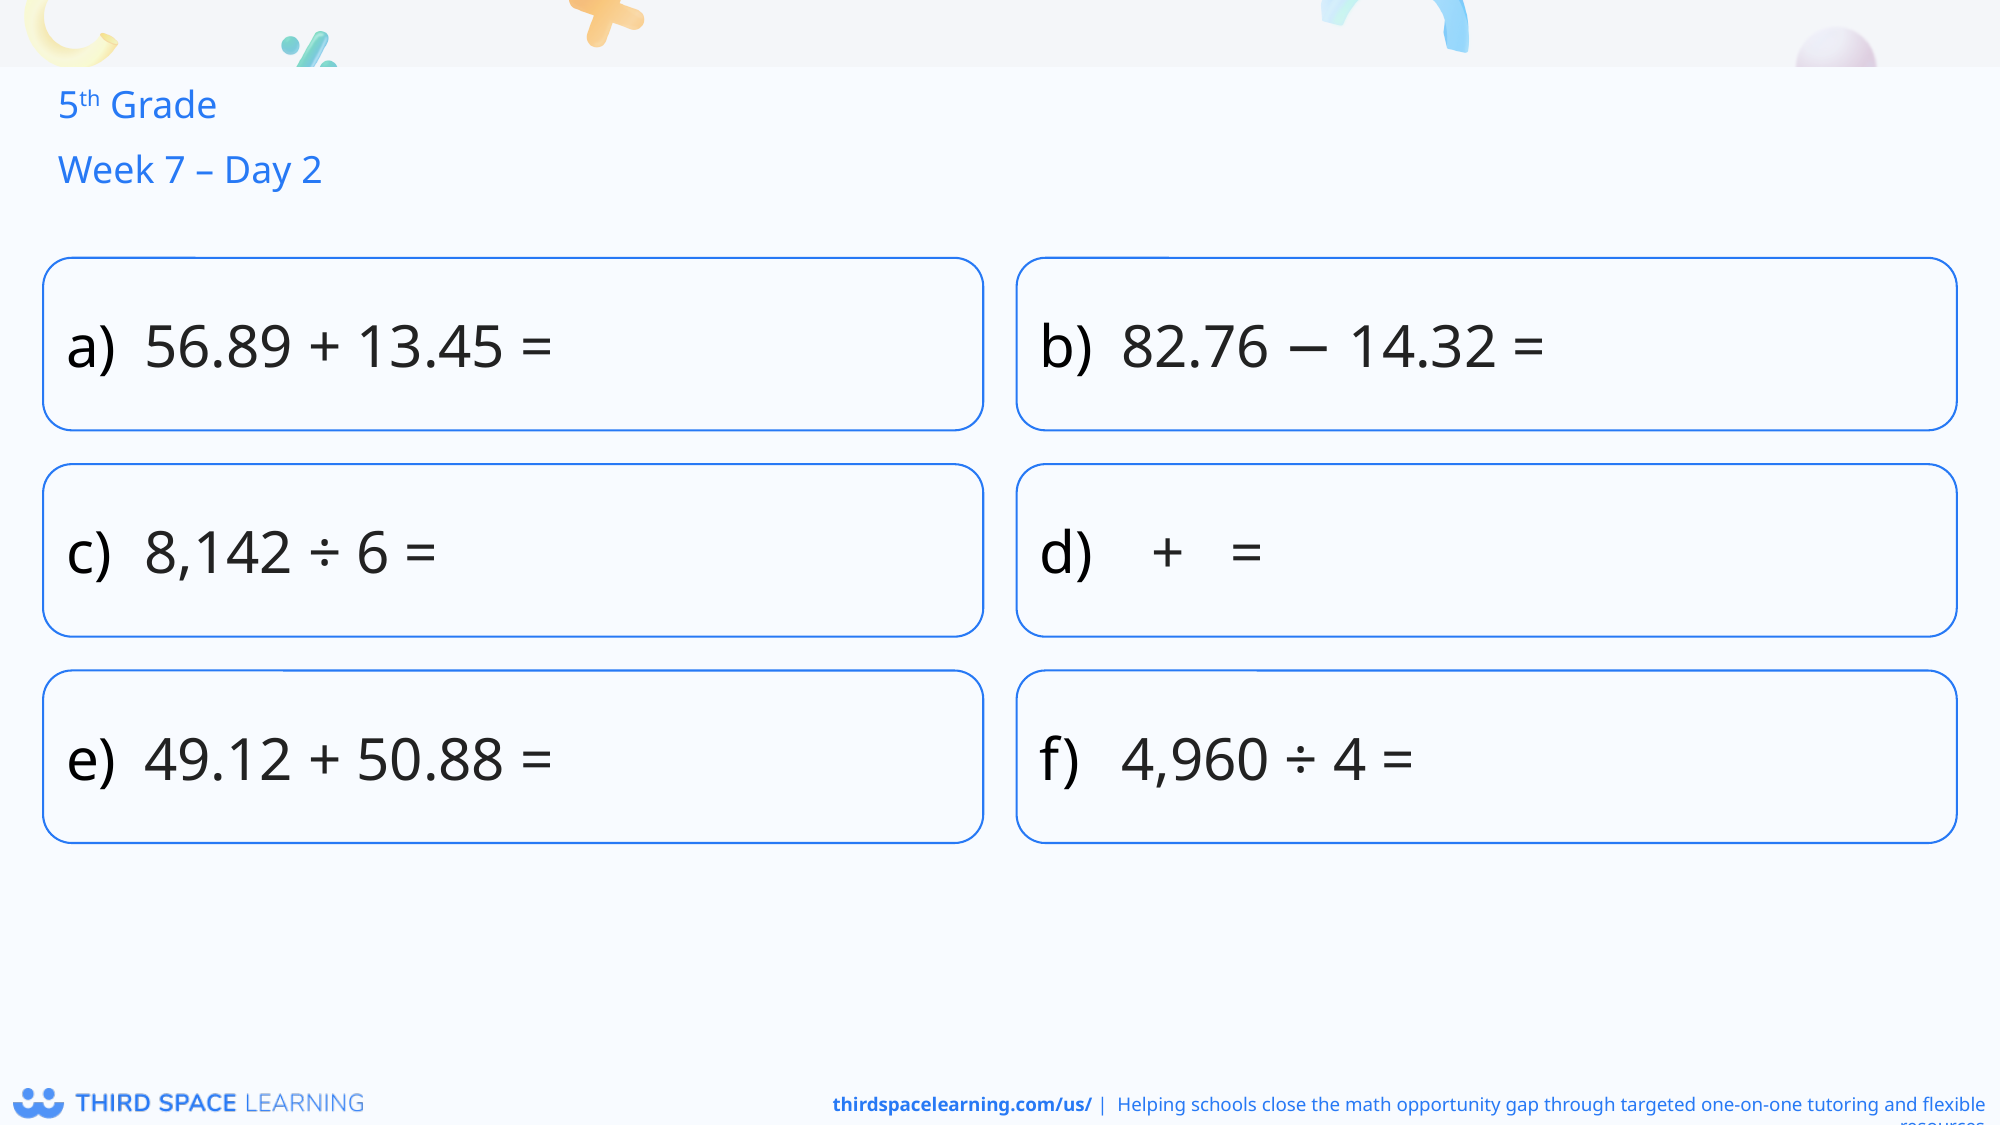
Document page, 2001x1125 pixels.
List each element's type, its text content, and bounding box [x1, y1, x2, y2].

list 4,960 ÷ 4 = [1106, 684, 1939, 829]
list 56.89 + 13.45 = [129, 272, 962, 416]
picture [13, 1088, 365, 1119]
picture [0, 0, 2000, 67]
text_box 5th Grade Week 7 – Day 2 [43, 73, 509, 212]
list 8,142 ÷ 6 = [129, 478, 962, 623]
list 82.76 − 14.32 = [1106, 272, 1939, 416]
list 49.12 + 50.88 = [129, 684, 962, 829]
